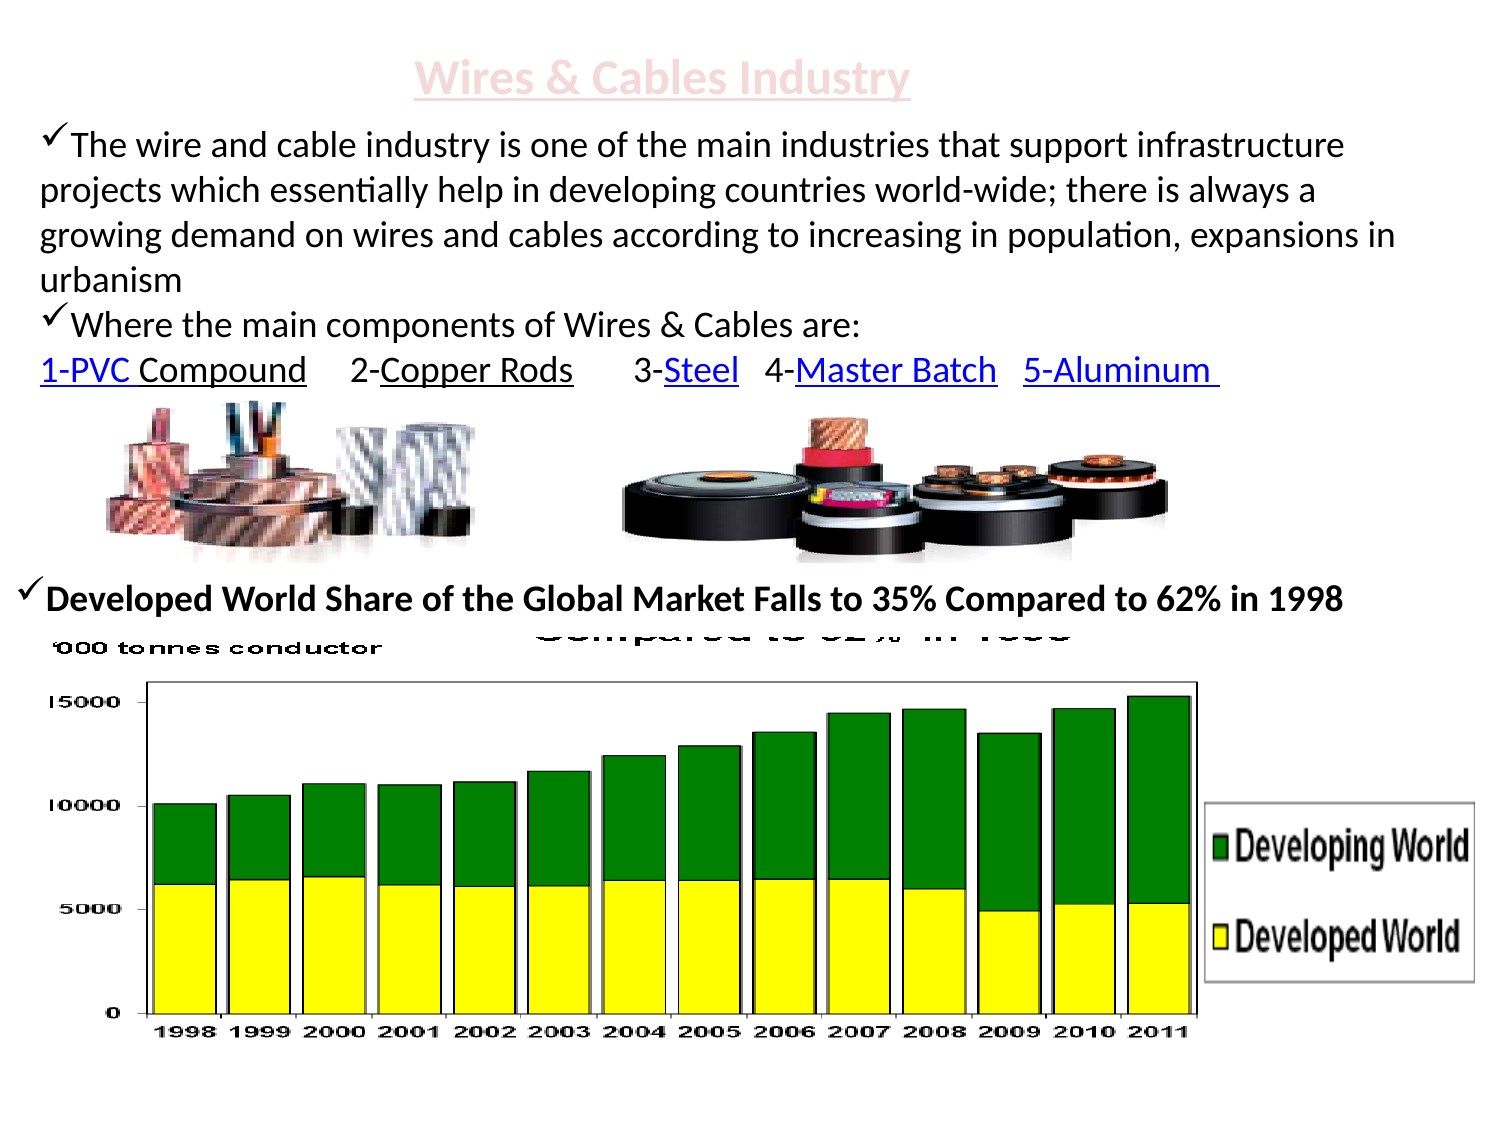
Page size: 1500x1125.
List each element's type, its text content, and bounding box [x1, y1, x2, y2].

text_box The wire and cable industry is one of the main industries that support infrastructure projects which essentially help in developing countries world-wide; there is always a growing demand on wires and cables according to increasing in population, expansions in urbanism Where the main components of Wires & Cables are: 1-PVC Compound 2-Copper Rods 3-Steel 4-Master Batch 5-Aluminum [24, 112, 1463, 488]
picture [49, 637, 1476, 1038]
text_box Wires & Cables Industry [200, 37, 1125, 112]
picture [0, 399, 1213, 563]
text_box Developed World Share of the Global Market Falls to 35% Compared to 62% in 1998 [0, 521, 1500, 672]
